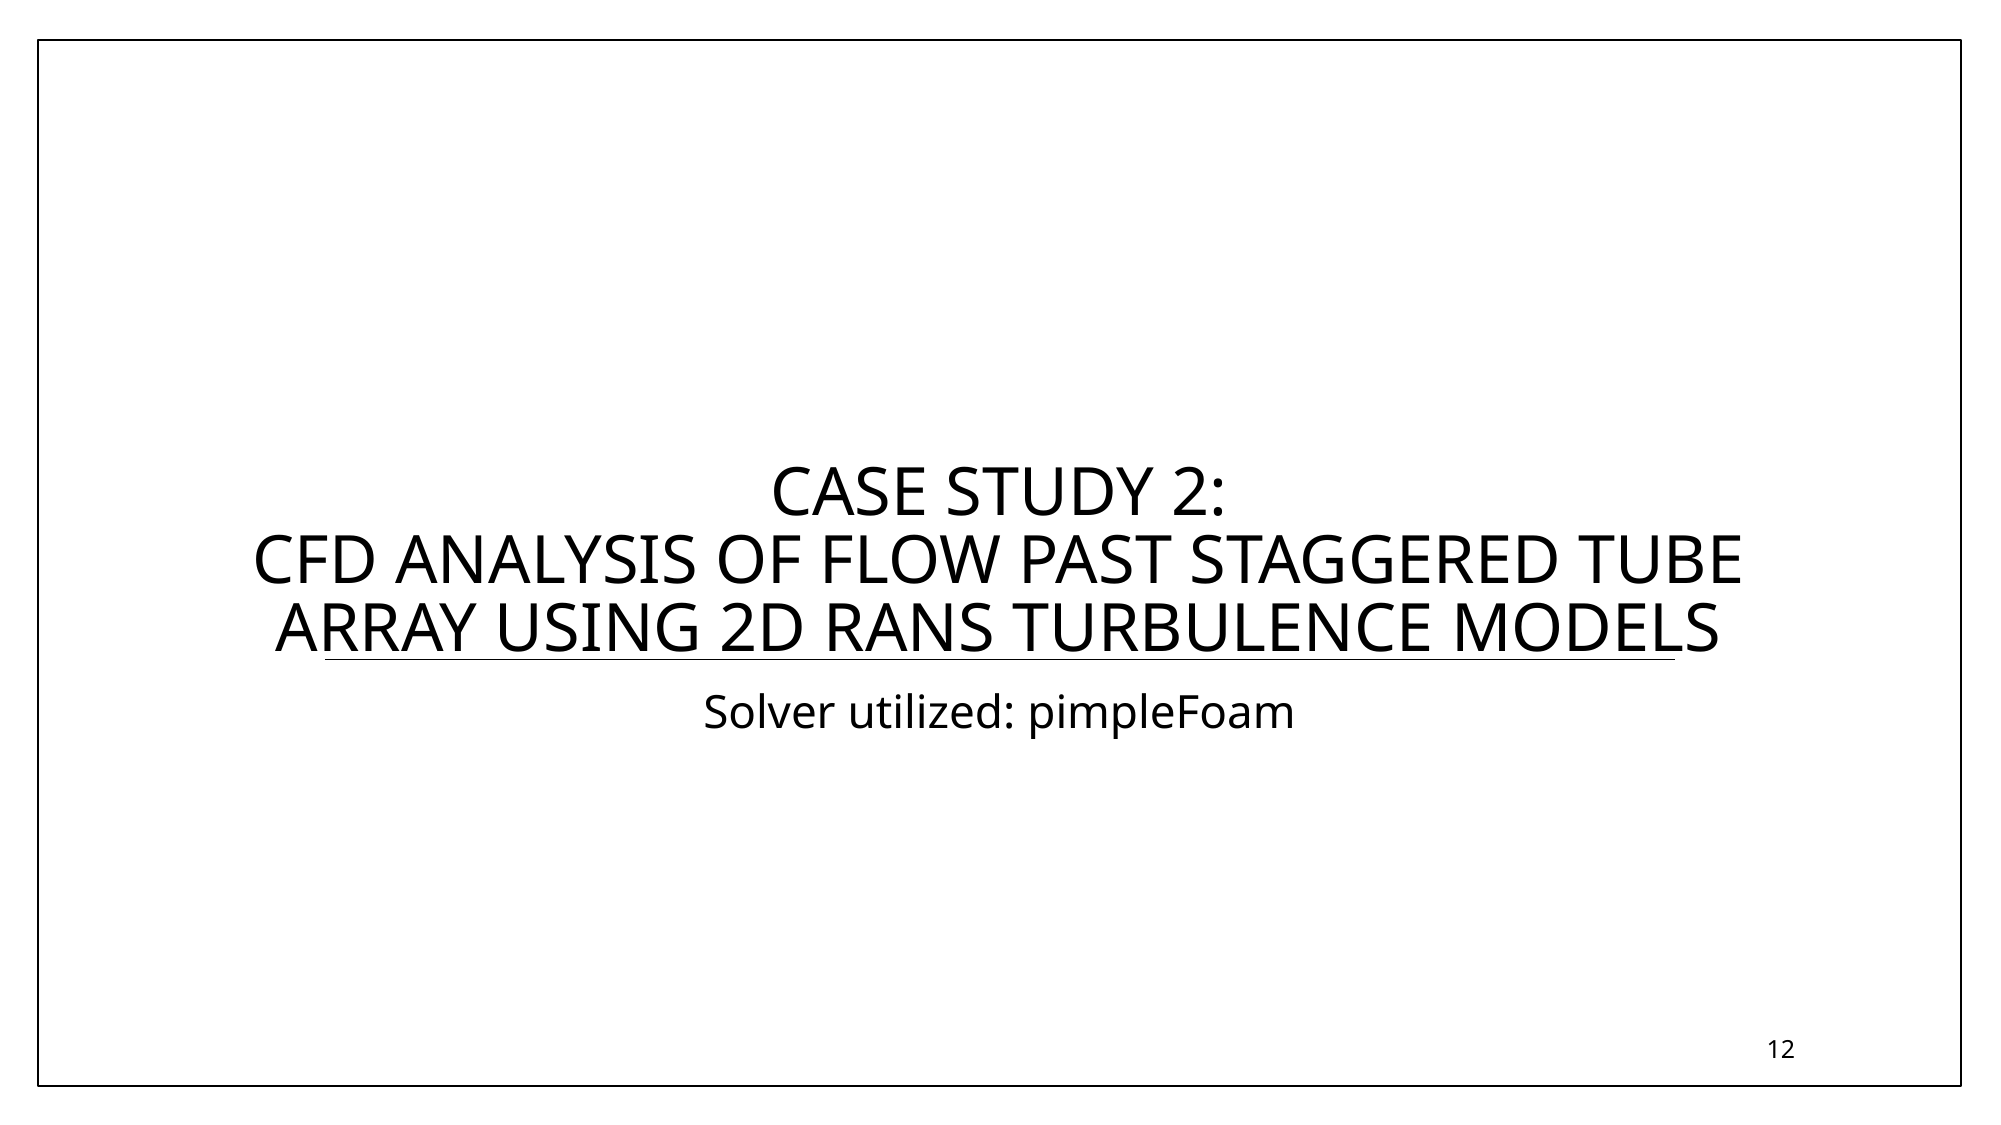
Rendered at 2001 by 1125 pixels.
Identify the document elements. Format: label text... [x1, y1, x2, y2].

title Case Study 2: CFD analysis of flow past staggered tube array using 2D RANS turbulence models [181, 192, 1817, 673]
list Solver utilized: pimpleFoam [280, 681, 1719, 906]
slide_number 12 [1530, 1020, 1811, 1081]
